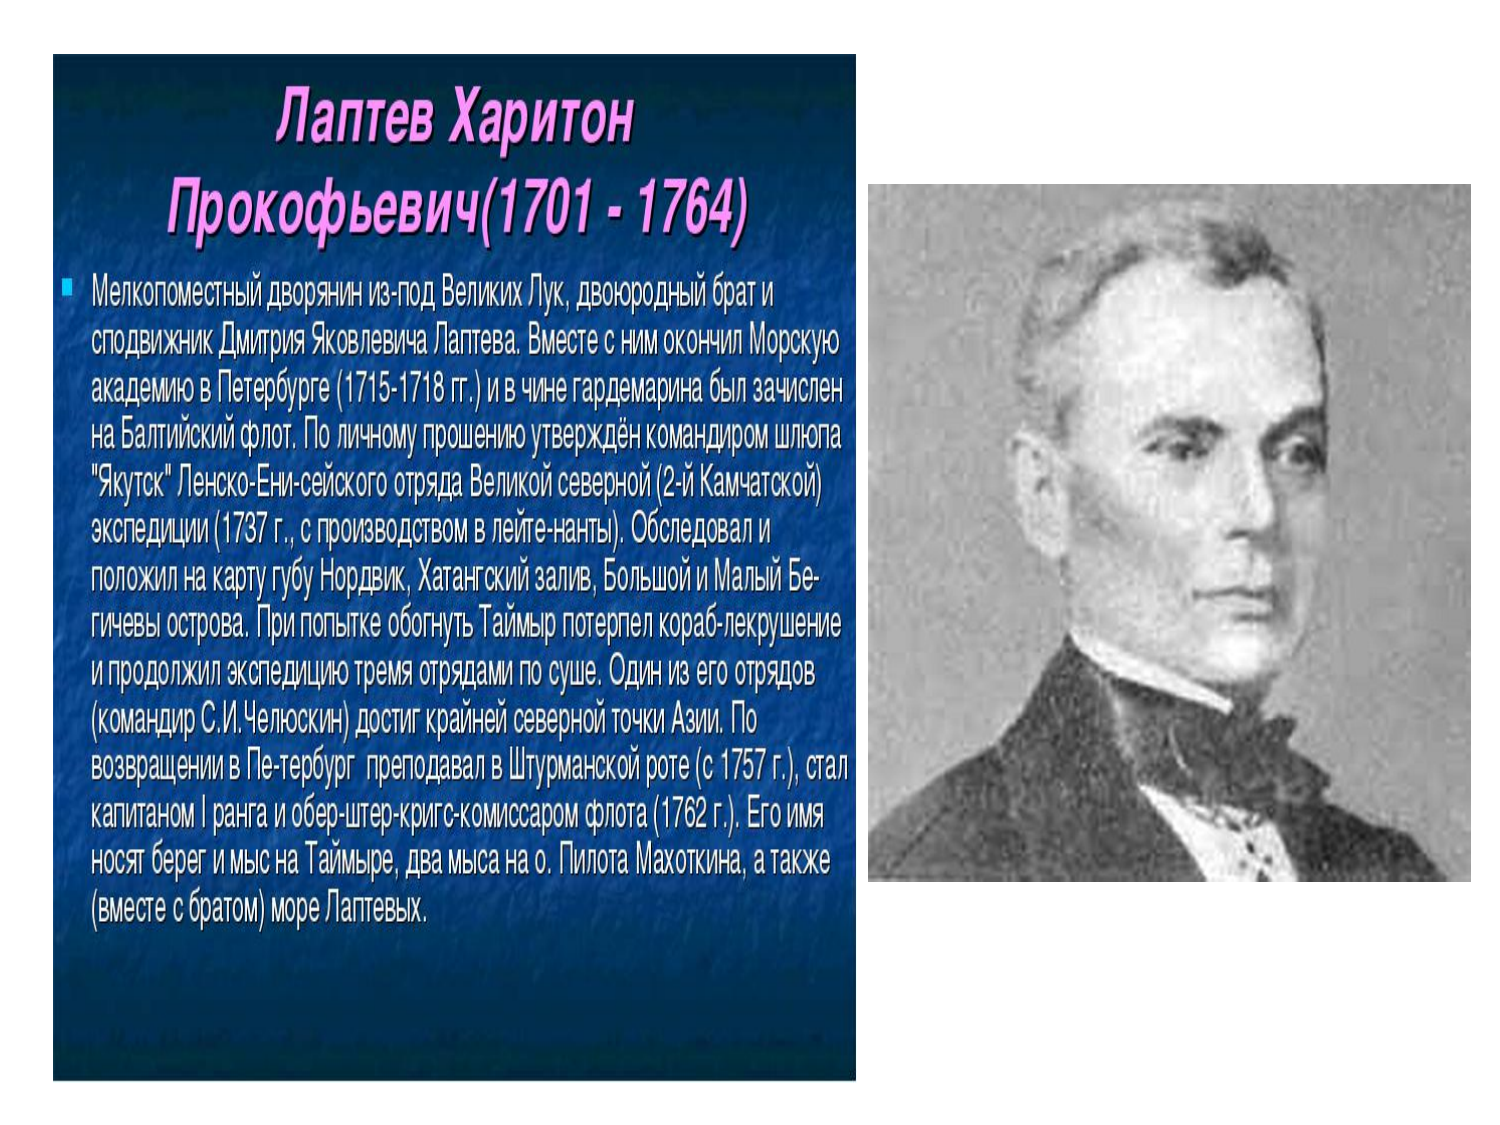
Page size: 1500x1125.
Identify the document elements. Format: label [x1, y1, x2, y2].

picture [867, 184, 1471, 882]
picture [52, 54, 857, 1083]
